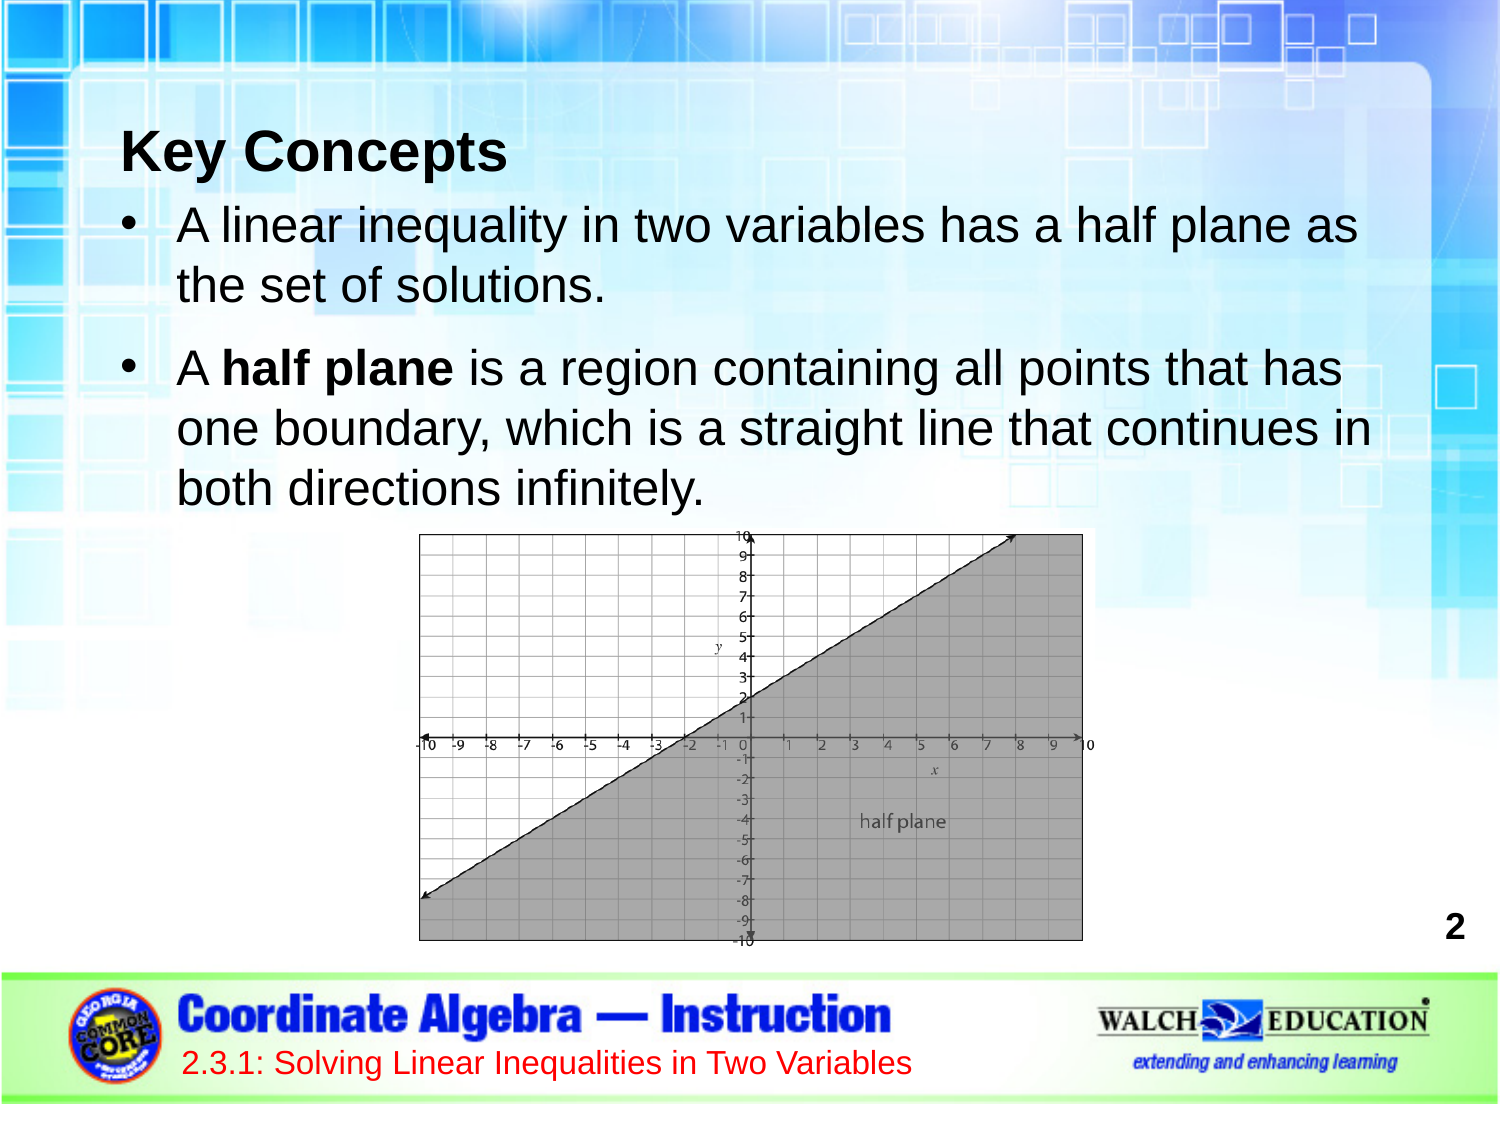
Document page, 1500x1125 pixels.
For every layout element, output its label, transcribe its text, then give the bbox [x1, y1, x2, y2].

picture [1, 0, 1500, 1104]
subtitle Key Concepts A linear inequality in two variables has a half plane as the set of solutions. A half plane is a region containing all points that has one boundary, which is a straight line that continues in both directions infinitely. [105, 105, 1415, 925]
slide_number 2 [1361, 901, 1481, 949]
list 2.3.1: Solving Linear Inequalities in Two Variables [166, 1033, 1074, 1078]
